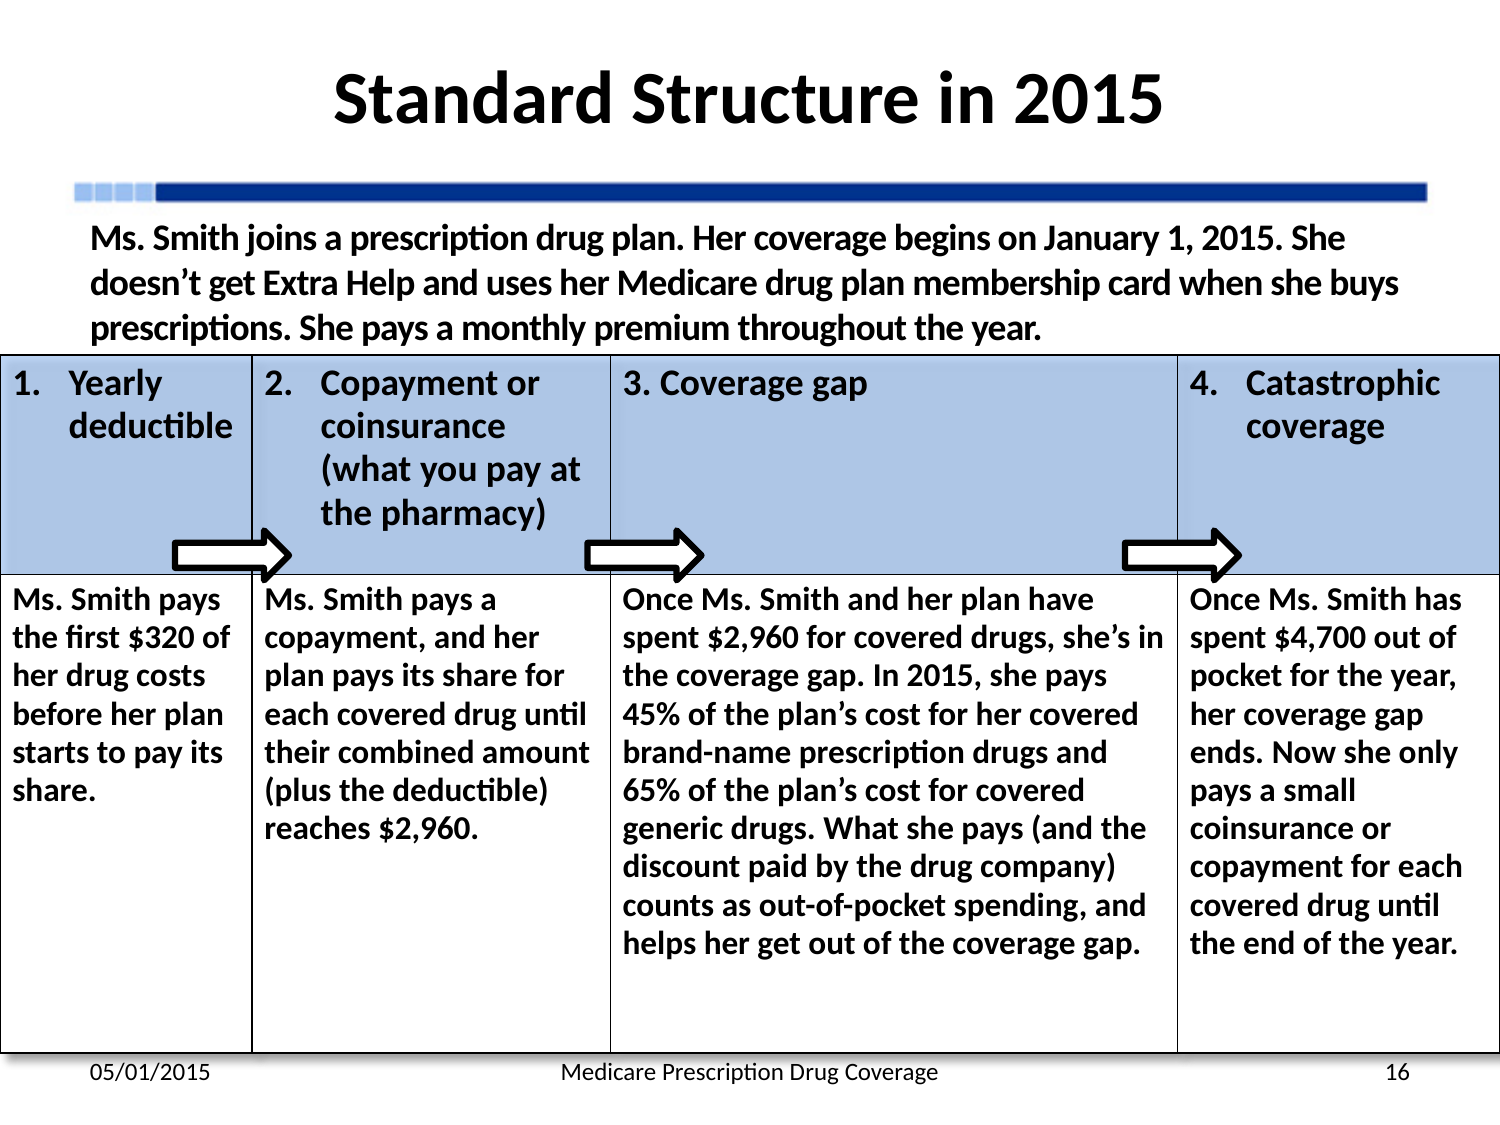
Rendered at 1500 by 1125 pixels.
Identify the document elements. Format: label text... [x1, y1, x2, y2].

text_box [172, 528, 292, 583]
table_header Catastrophic coverage [1178, 356, 1499, 574]
text_box [585, 528, 704, 583]
title Standard Structure in 2015 [0, 0, 1500, 188]
table_cell Ms. Smith pays the first $320 of her drug costs before her plan starts to pay its share. [1, 575, 251, 1052]
text_box [1122, 528, 1242, 583]
table_header 3. Coverage gap [611, 356, 1177, 574]
table_header Copayment or coinsurance (what you pay at the pharmacy) [253, 356, 610, 574]
footer Medicare Prescription Drug Coverage [425, 1040, 1074, 1100]
picture [0, 1054, 1500, 1125]
table_cell Once Ms. Smith and her plan have spent $2,960 for covered drugs, she’s in the coverage gap. In 2015, she pays 45% of the plan’s cost for her covered brand-name prescription drugs and 65% of the plan’s cost for covered generic drugs. What she pays (and the discount paid by the drug company) counts as out-of-pocket spending, and helps her get out of the coverage gap. [611, 575, 1177, 1040]
table_cell Ms. Smith pays a copayment, and her plan pays its share for each covered drug until their combined amount (plus the deductible) reaches $2,960. [253, 575, 610, 1040]
slide_number 16 [1074, 1040, 1425, 1100]
text_box Ms. Smith joins a prescription drug plan. Her coverage begins on January 1, 2015. She doesn’t get Extra Help and uses her Medicare drug plan membership card when she buys prescriptions. She pays a monthly premium throughout the year. [75, 205, 1450, 354]
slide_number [75, 1040, 425, 1100]
table_cell Once Ms. Smith has spent $4,700 out of pocket for the year, her coverage gap ends. Now she only pays a small coinsurance or copayment for each covered drug until the end of the year. [1178, 575, 1499, 1052]
picture [0, 188, 1500, 354]
table_header Yearly deductible [1, 356, 251, 574]
